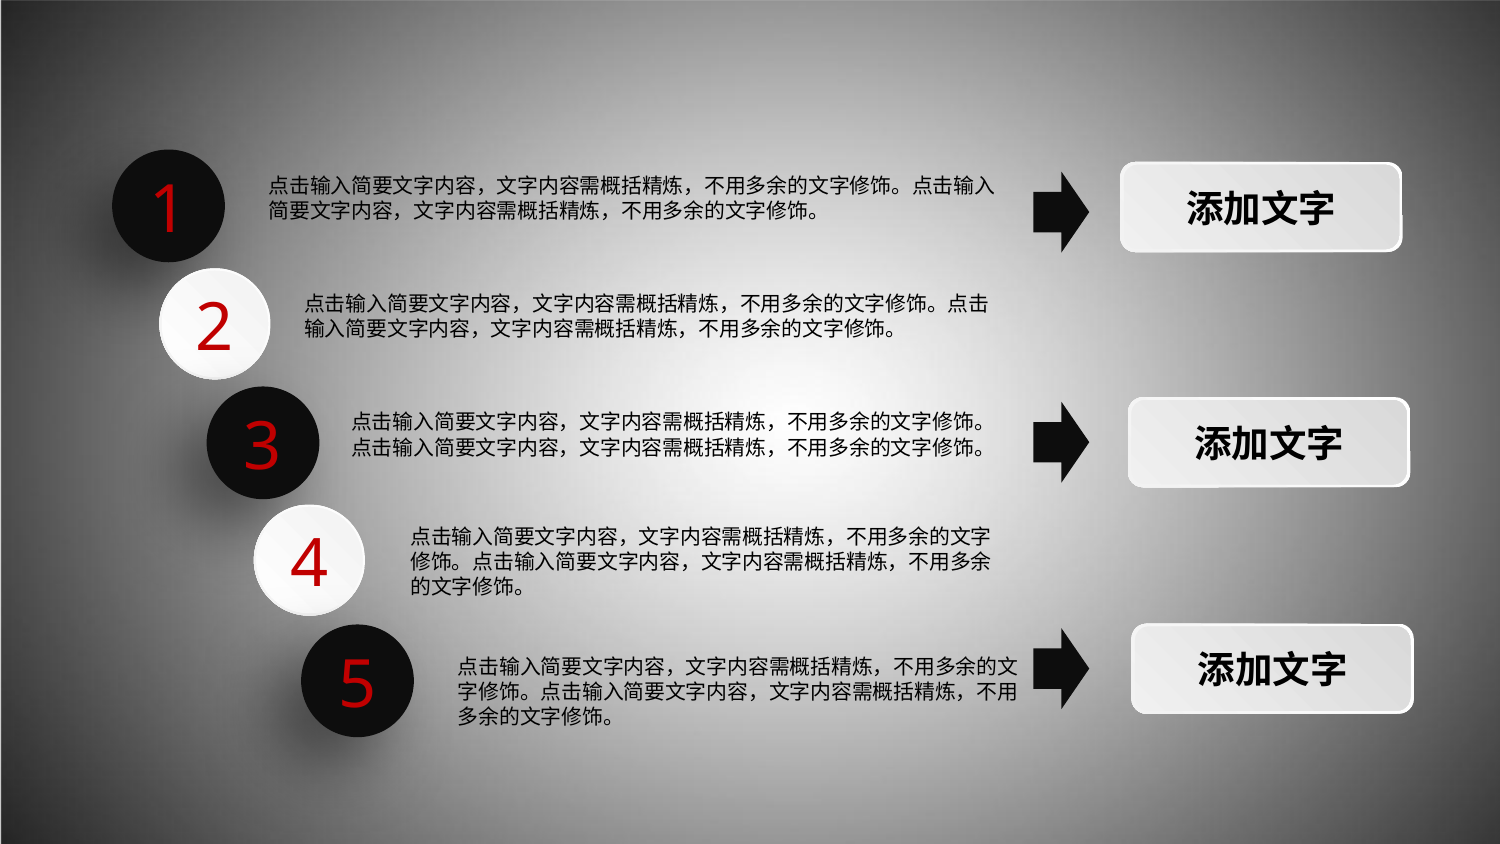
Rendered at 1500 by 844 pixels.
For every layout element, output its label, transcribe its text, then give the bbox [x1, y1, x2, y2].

picture [2, 1, 1500, 844]
text_box 点击输入简要文字内容，文字内容需概括精炼，不用多余的文字修饰。点击输入简要文字内容，文字内容需概括精炼，不用多余的文字修饰。 [336, 401, 1009, 467]
text_box 点击输入简要文字内容，文字内容需概括精炼，不用多余的文字修饰。点击输入简要文字内容，文字内容需概括精炼，不用多余的文字修饰。 [253, 165, 1022, 231]
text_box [1127, 397, 1411, 488]
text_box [159, 268, 271, 380]
text_box [1033, 171, 1090, 253]
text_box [1131, 623, 1414, 714]
text_box 点击输入简要文字内容，文字内容需概括精炼，不用多余的文字修饰。点击输入简要文字内容，文字内容需概括精炼，不用多余的文字修饰。 [395, 516, 1022, 607]
text_box 3 [205, 385, 321, 501]
text_box 5 [300, 623, 415, 739]
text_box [253, 504, 365, 616]
text_box [1033, 401, 1090, 483]
text_box 1 [111, 148, 226, 264]
text_box 点击输入简要文字内容，文字内容需概括精炼，不用多余的文字修饰。点击输入简要文字内容，文字内容需概括精炼，不用多余的文字修饰。 [289, 282, 1022, 348]
text_box 点击输入简要文字内容，文字内容需概括精炼，不用多余的文字修饰。点击输入简要文字内容，文字内容需概括精炼，不用多余的文字修饰。 [442, 646, 1034, 736]
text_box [1120, 161, 1403, 253]
text_box [1033, 628, 1090, 710]
